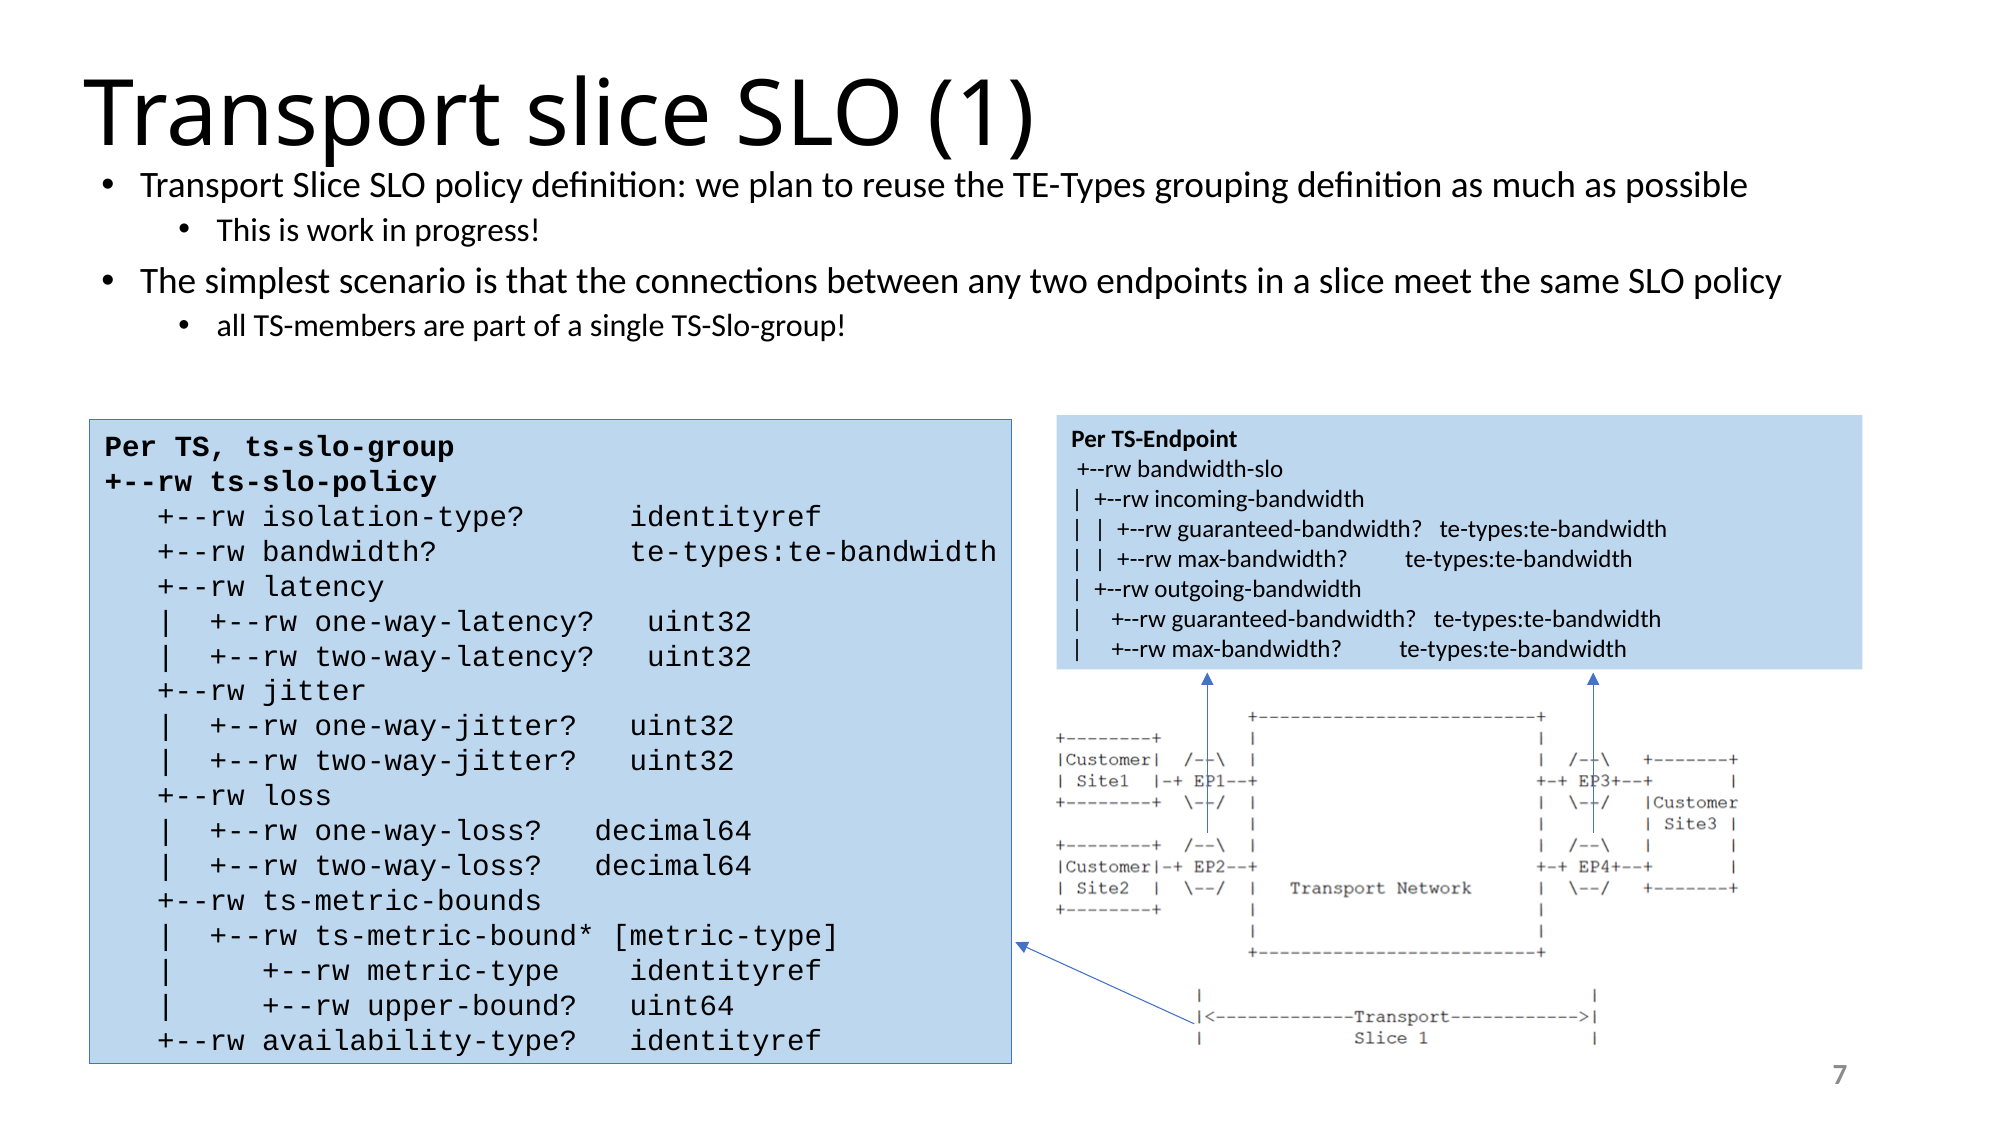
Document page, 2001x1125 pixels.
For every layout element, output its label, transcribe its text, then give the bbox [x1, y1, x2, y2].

text_box Per TS, ts-slo-group +--rw ts-slo-policy +--rw isolation-type? identityref +--rw bandwidth? te-types:te-bandwidth +--rw latency | +--rw one-way-latency? uint32 | +--rw two-way-latency? uint32 +--rw jitter | +--rw one-way-jitter? uint32 | +--rw two-way-jitter? uint32 +--rw loss | +--rw one-way-loss? decimal64 | +--rw two-way-loss? decimal64 +--rw ts-metric-bounds | +--rw ts-metric-bound* [metric-type] | +--rw metric-type identityref | +--rw upper-bound? uint64 +--rw availability-type? identityref [89, 419, 1012, 1064]
picture [1055, 707, 1748, 1049]
slide_number 7 [1412, 1042, 1863, 1103]
title Transport slice SLO (1) [69, 7, 1794, 225]
list Transport Slice SLO policy definition: we plan to reuse the TE-Types grouping definition as much as possible This is work in progress! The simplest scenario is that the connections between any two endpoints in a slice meet the same SLO policy all TS-members are part of a single TS-Slo-group! [86, 158, 1812, 373]
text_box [1015, 942, 1195, 1024]
text_box Per TS-Endpoint +--rw bandwidth-slo | +--rw incoming-bandwidth | | +--rw guaranteed-bandwidth? te-types:te-bandwidth | | +--rw max-bandwidth? te-types:te-bandwidth | +--rw outgoing-bandwidth | +--rw guaranteed-bandwidth? te-types:te-bandwidth | +--rw max-bandwidth? te-types:te-bandwidth [1056, 415, 1863, 670]
